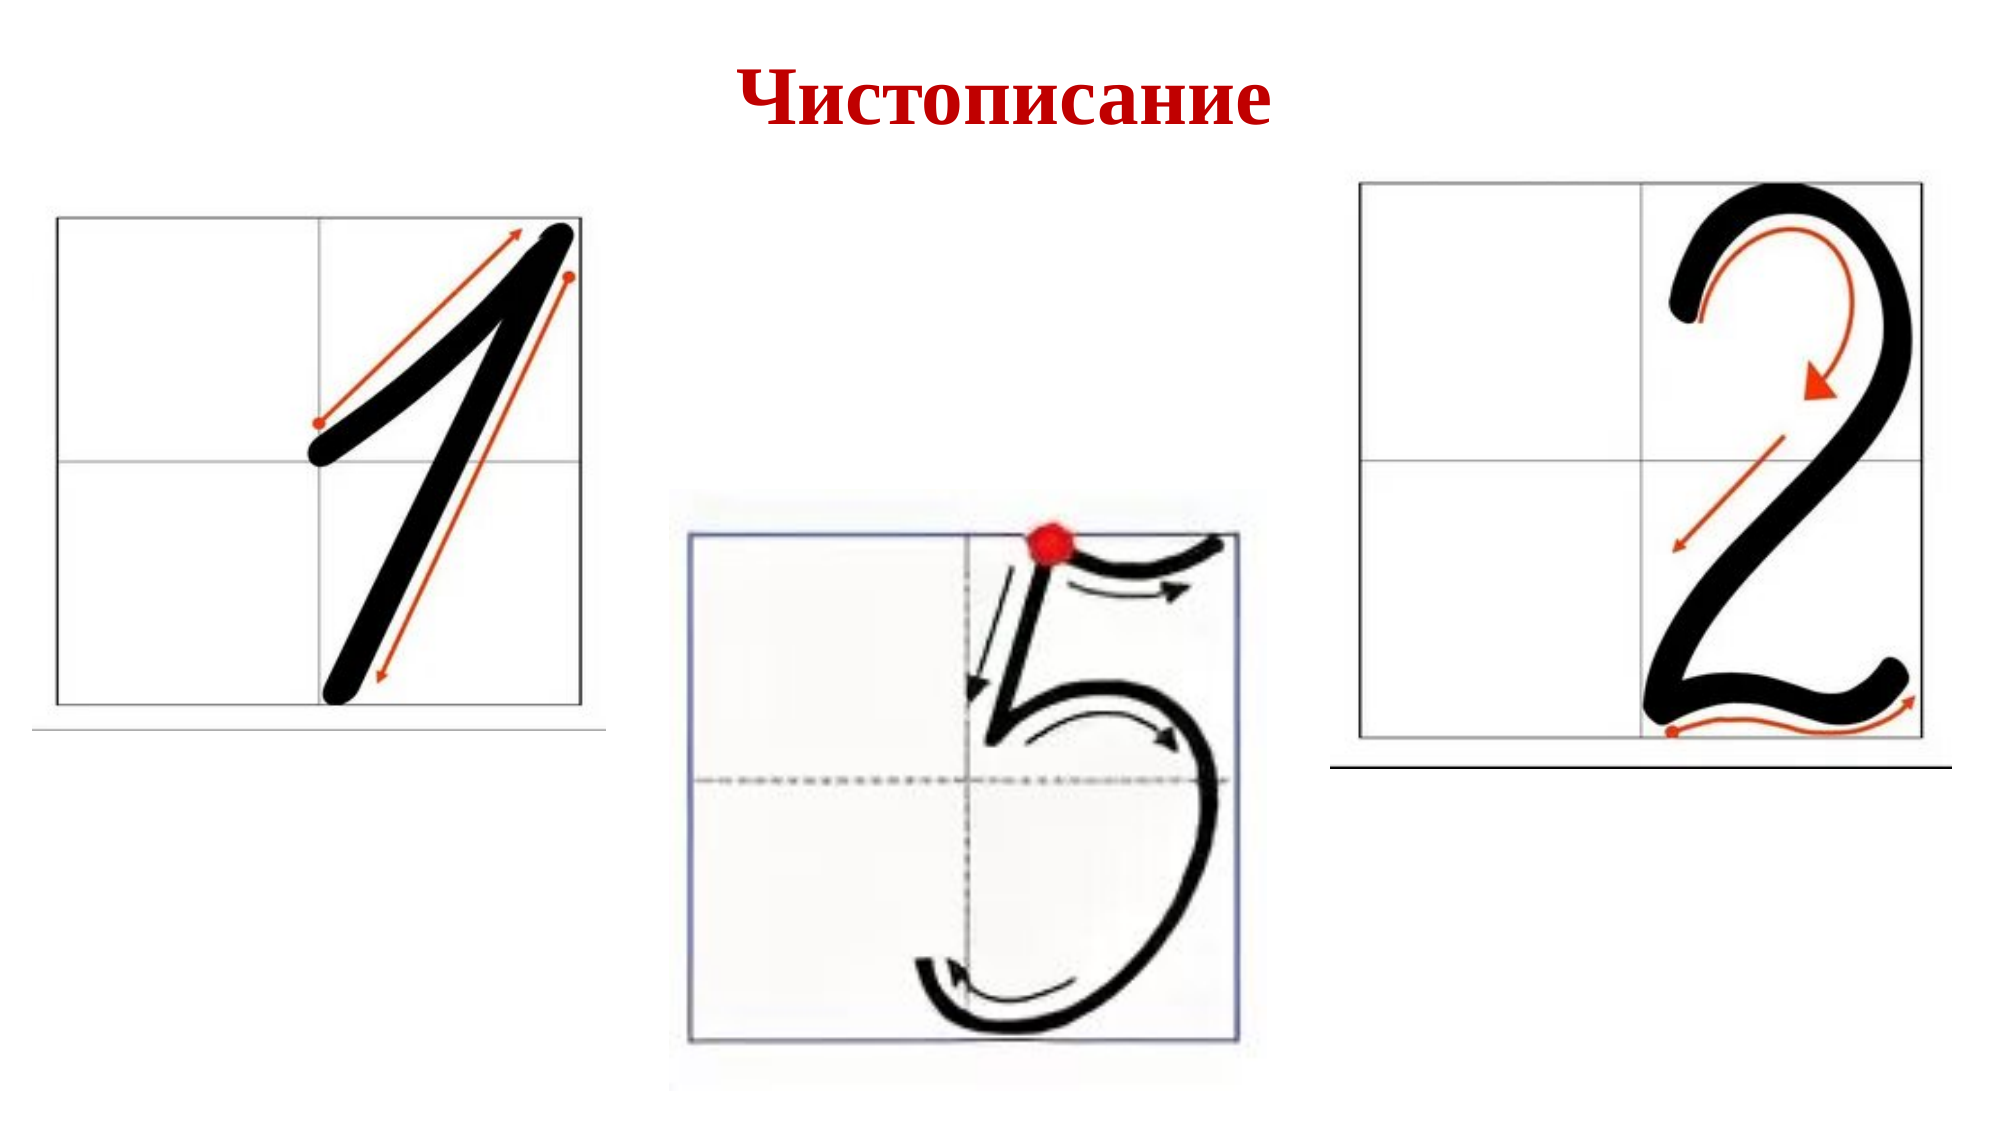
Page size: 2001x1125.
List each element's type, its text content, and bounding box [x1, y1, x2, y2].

title Чистописание [130, 34, 1879, 161]
picture [669, 489, 1267, 1091]
picture [1330, 155, 1952, 769]
picture [32, 193, 606, 731]
